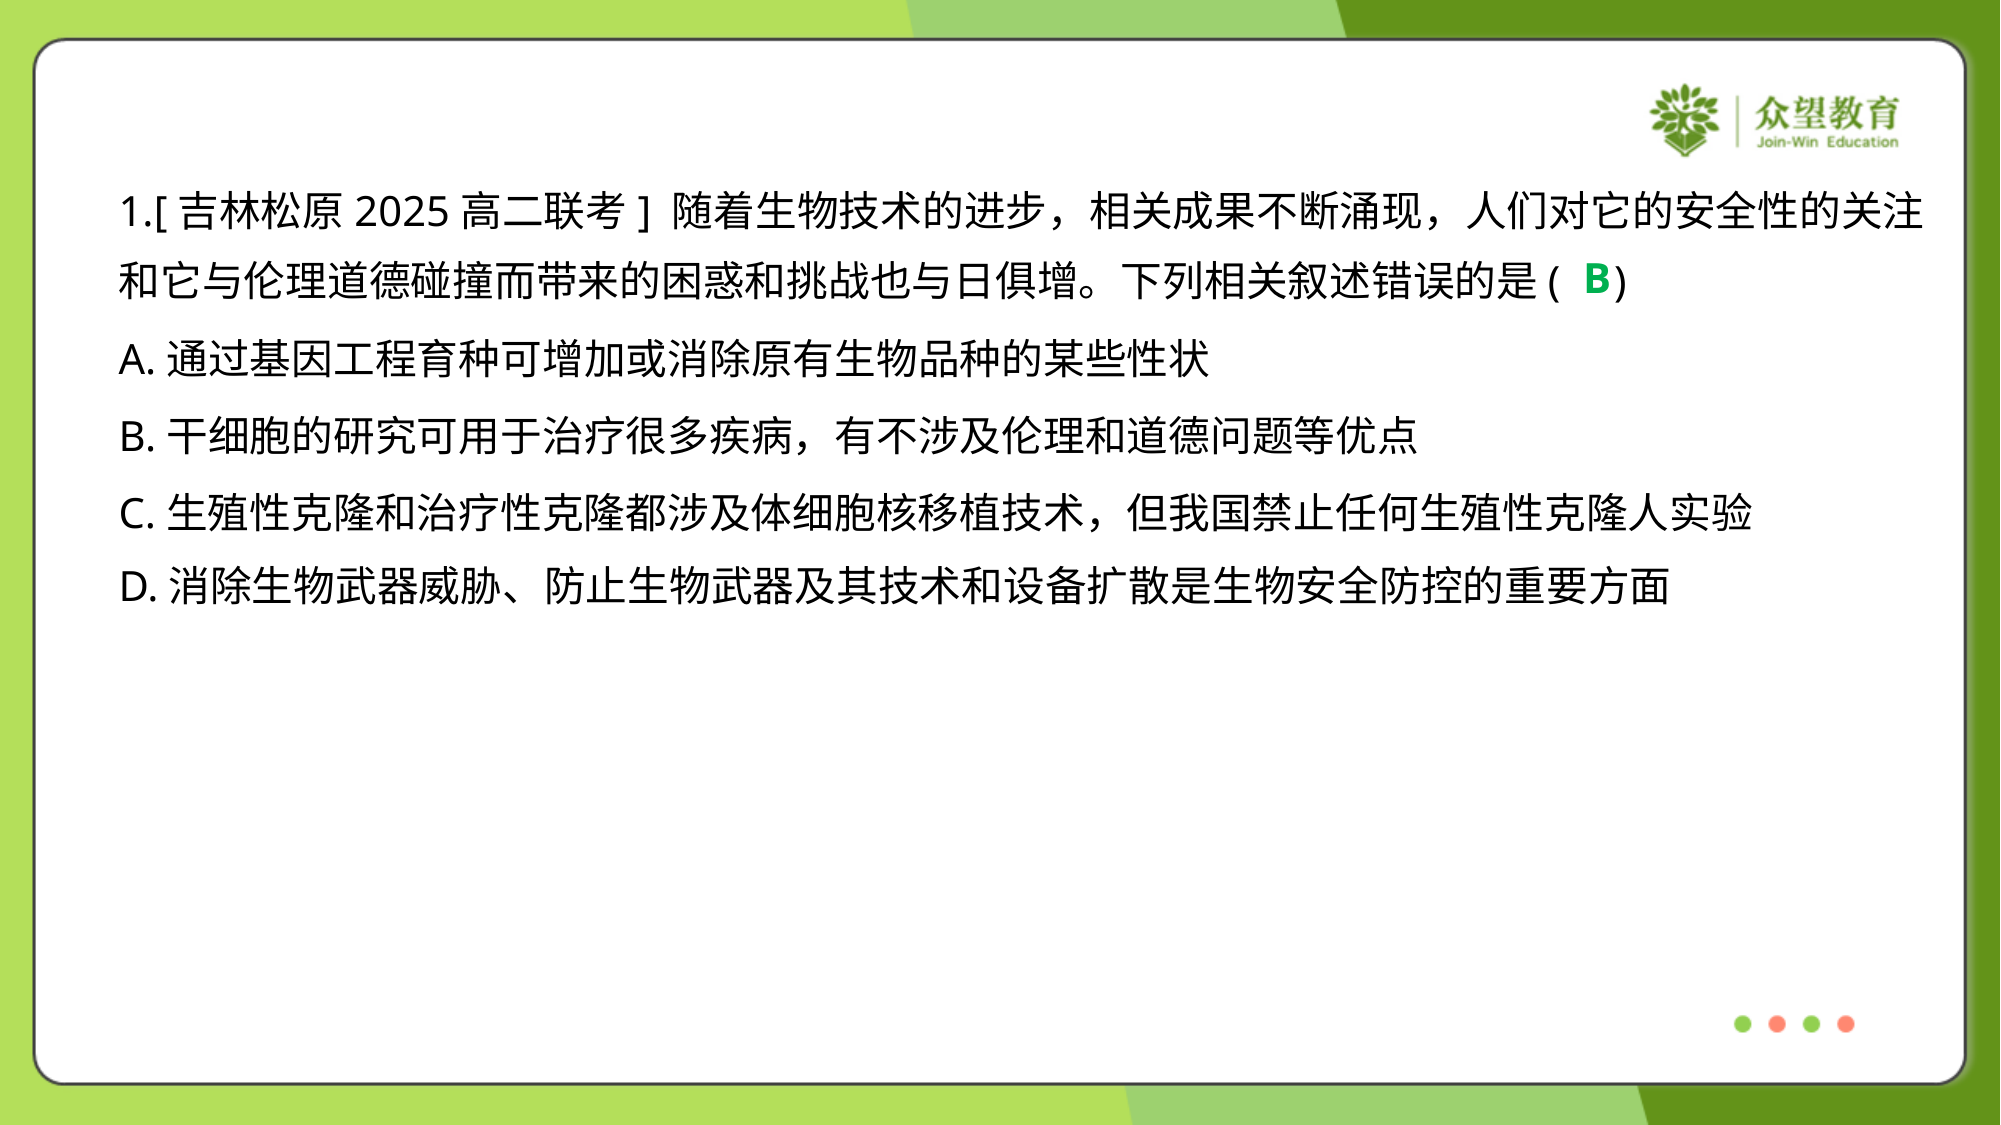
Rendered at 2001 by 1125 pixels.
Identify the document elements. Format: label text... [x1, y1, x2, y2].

text_box 1.[吉林松原2025高二联考] 随着生物技术的进步，相关成果不断涌现，人们对它的安全性的关注 和它与伦理道德碰撞而带来的困惑和挑战也与日俱增。下列相关叙述错误的是( ) [118, 159, 1883, 298]
text_box B [1567, 231, 1627, 296]
picture [0, 0, 2000, 1125]
text_box A.通过基因工程育种可增加或消除原有生物品种的某些性状 B.干细胞的研究可用于治疗很多疾病，有不涉及伦理和道德问题等优点 C.生殖性克隆和治疗性克隆都涉及体细胞核移植技术，但我国禁止任何生殖性克隆人实验 D.消除生物武器威胁、防止生物武器及其技术和设备扩散是生物安全防控的重要方面 [118, 307, 1883, 603]
